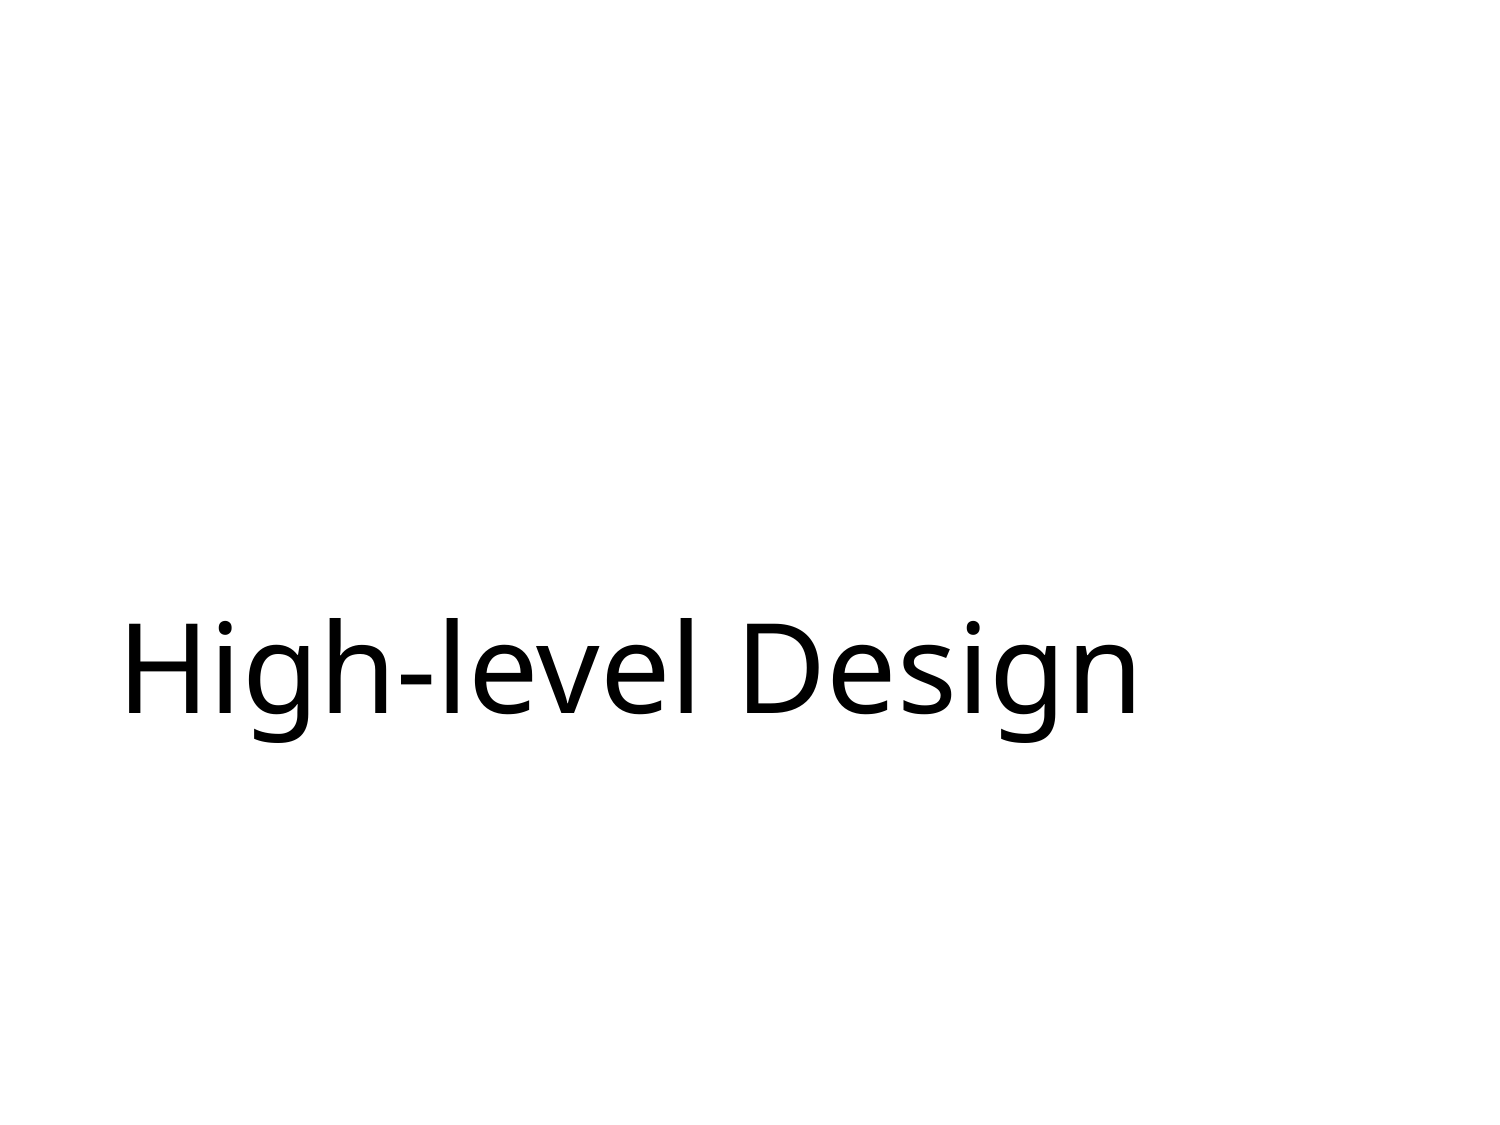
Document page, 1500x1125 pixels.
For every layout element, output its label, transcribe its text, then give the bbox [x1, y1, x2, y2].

title High-level Design [102, 280, 1397, 749]
